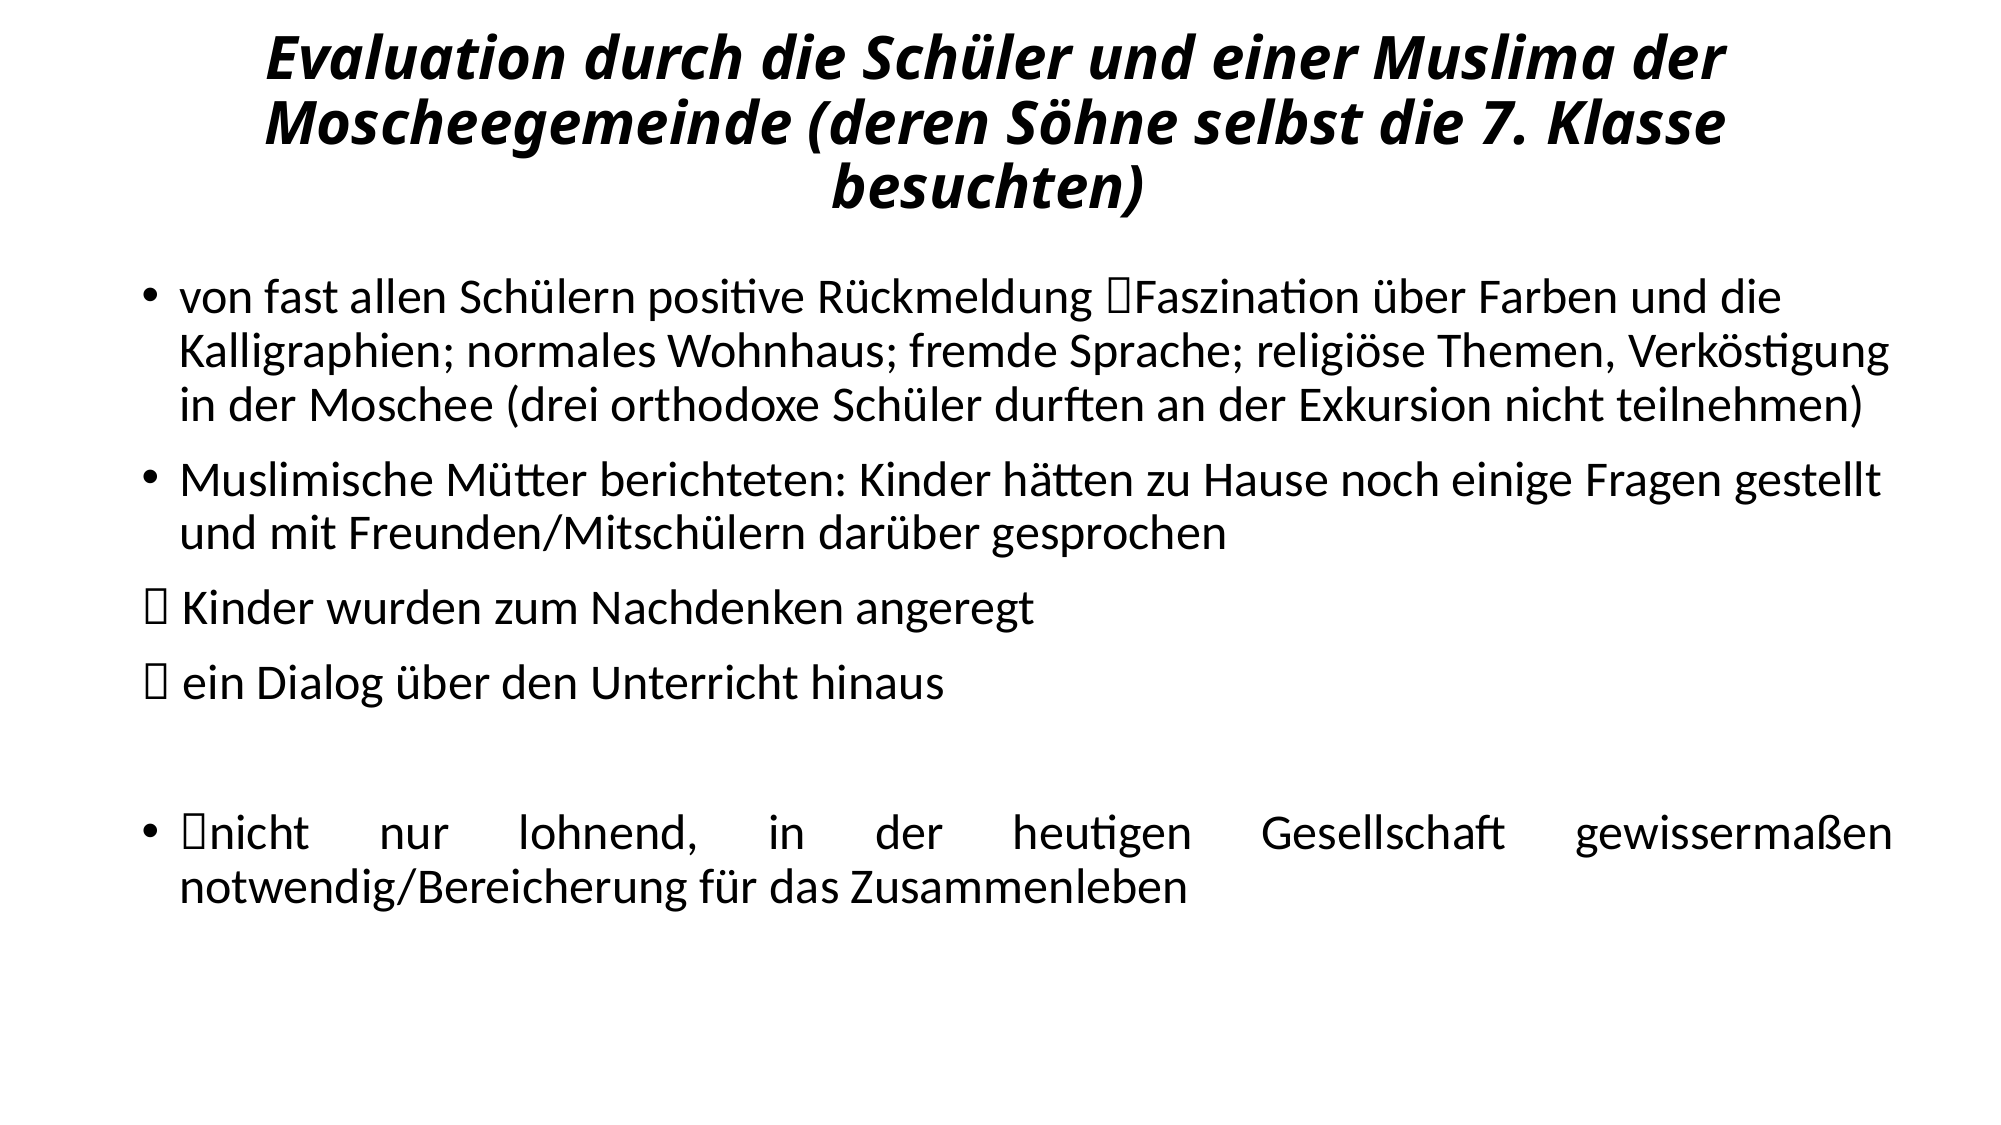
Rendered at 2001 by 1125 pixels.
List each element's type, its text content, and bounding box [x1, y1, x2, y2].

title Evaluation durch die Schüler und einer Muslima der Moscheegemeinde (deren Söhne selbst die 7. Klasse besuchten) [99, 19, 1893, 231]
list von fast allen Schülern positive Rückmeldung Faszination über Farben und die Kalligraphien; normales Wohnhaus; fremde Sprache; religiöse Themen, Verköstigung in der Moschee (drei orthodoxe Schüler durften an der Exkursion nicht teilnehmen) Muslimische Mütter berichteten: Kinder hätten zu Hause noch einige Fragen gestellt und mit Freunden/Mitschülern darüber gesprochen  Kinder wurden zum Nachdenken angeregt  ein Dialog über den Unterricht hinaus nicht nur lohnend, in der heutigen Gesellschaft gewissermaßen notwendig/Bereicherung für das Zusammenleben [126, 262, 1910, 1083]
